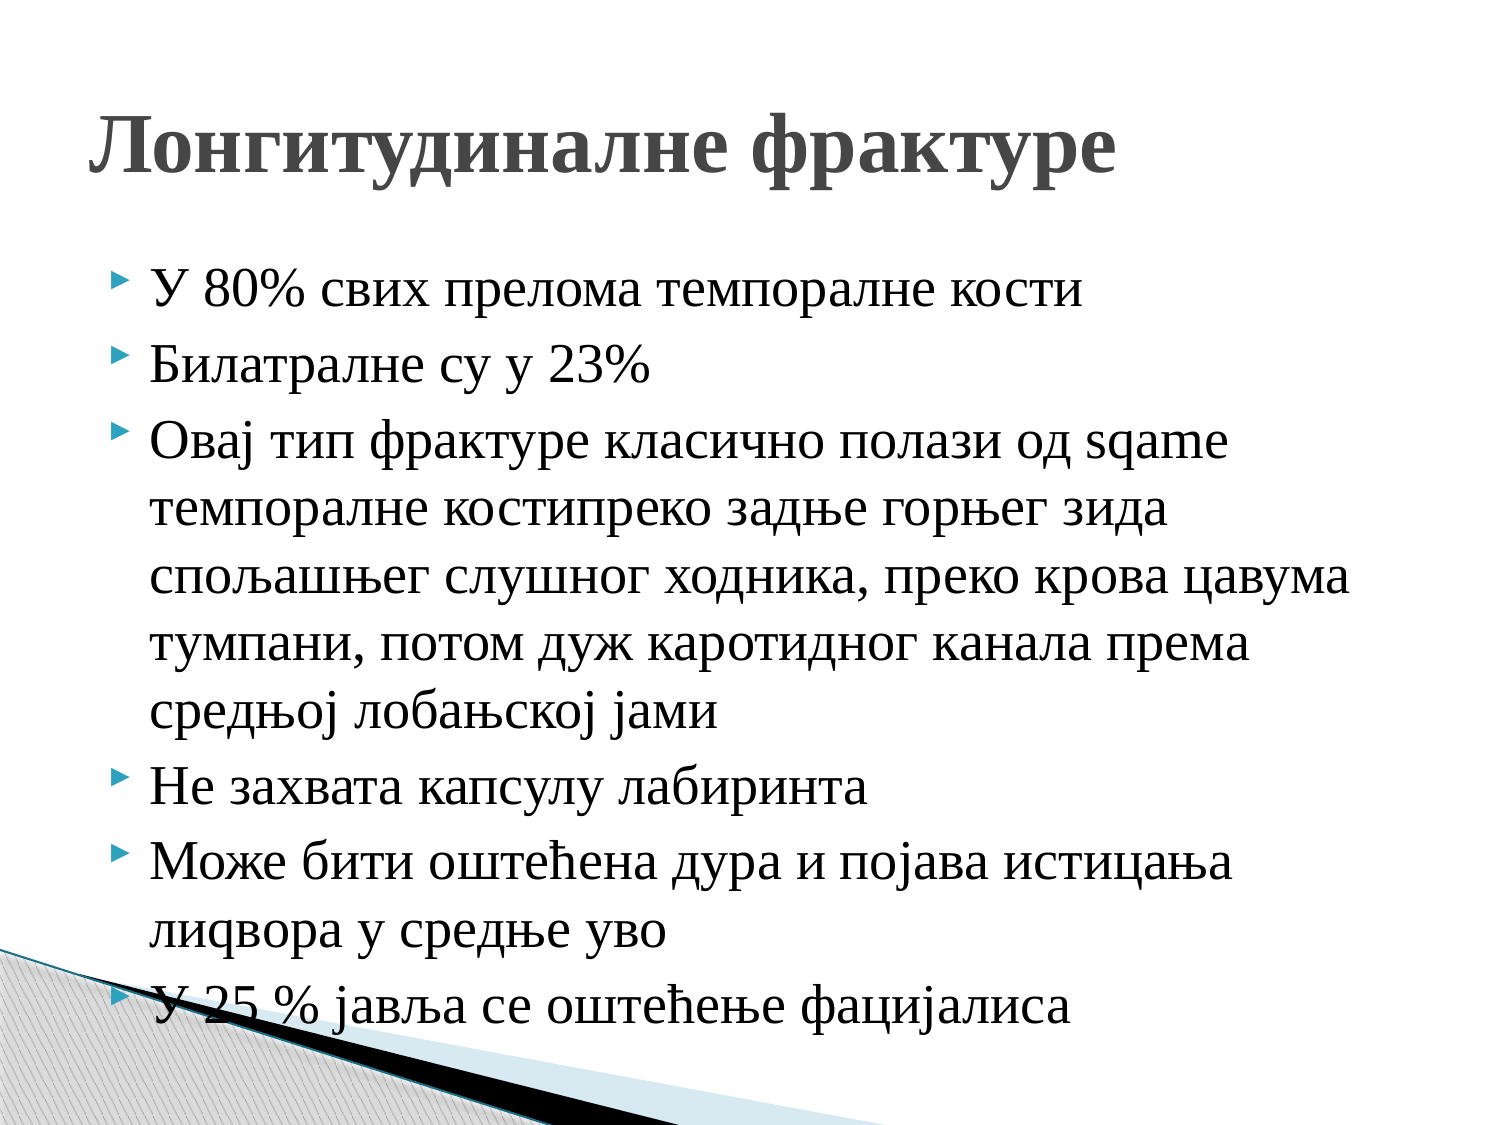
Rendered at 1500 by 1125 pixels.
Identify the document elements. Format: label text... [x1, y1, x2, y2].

list У 80% свих прелома темпоралне кости Билатралне су у 23% Овај тип фрактуре класично полази од sqame темпоралне костипреко задње горњег зида спољашњег слушног ходника, преко крова цавума тyмпани, потом дуж каротидног канала према средњој лобањској јами Не захвата капсулу лабиринта Може бити оштећена дура и појава истицања лиqвора у средње уво У 25 % јавља се оштећење фацијалиса [74, 242, 1426, 986]
title Лонгитудиналне фрактуре [75, 45, 1425, 233]
